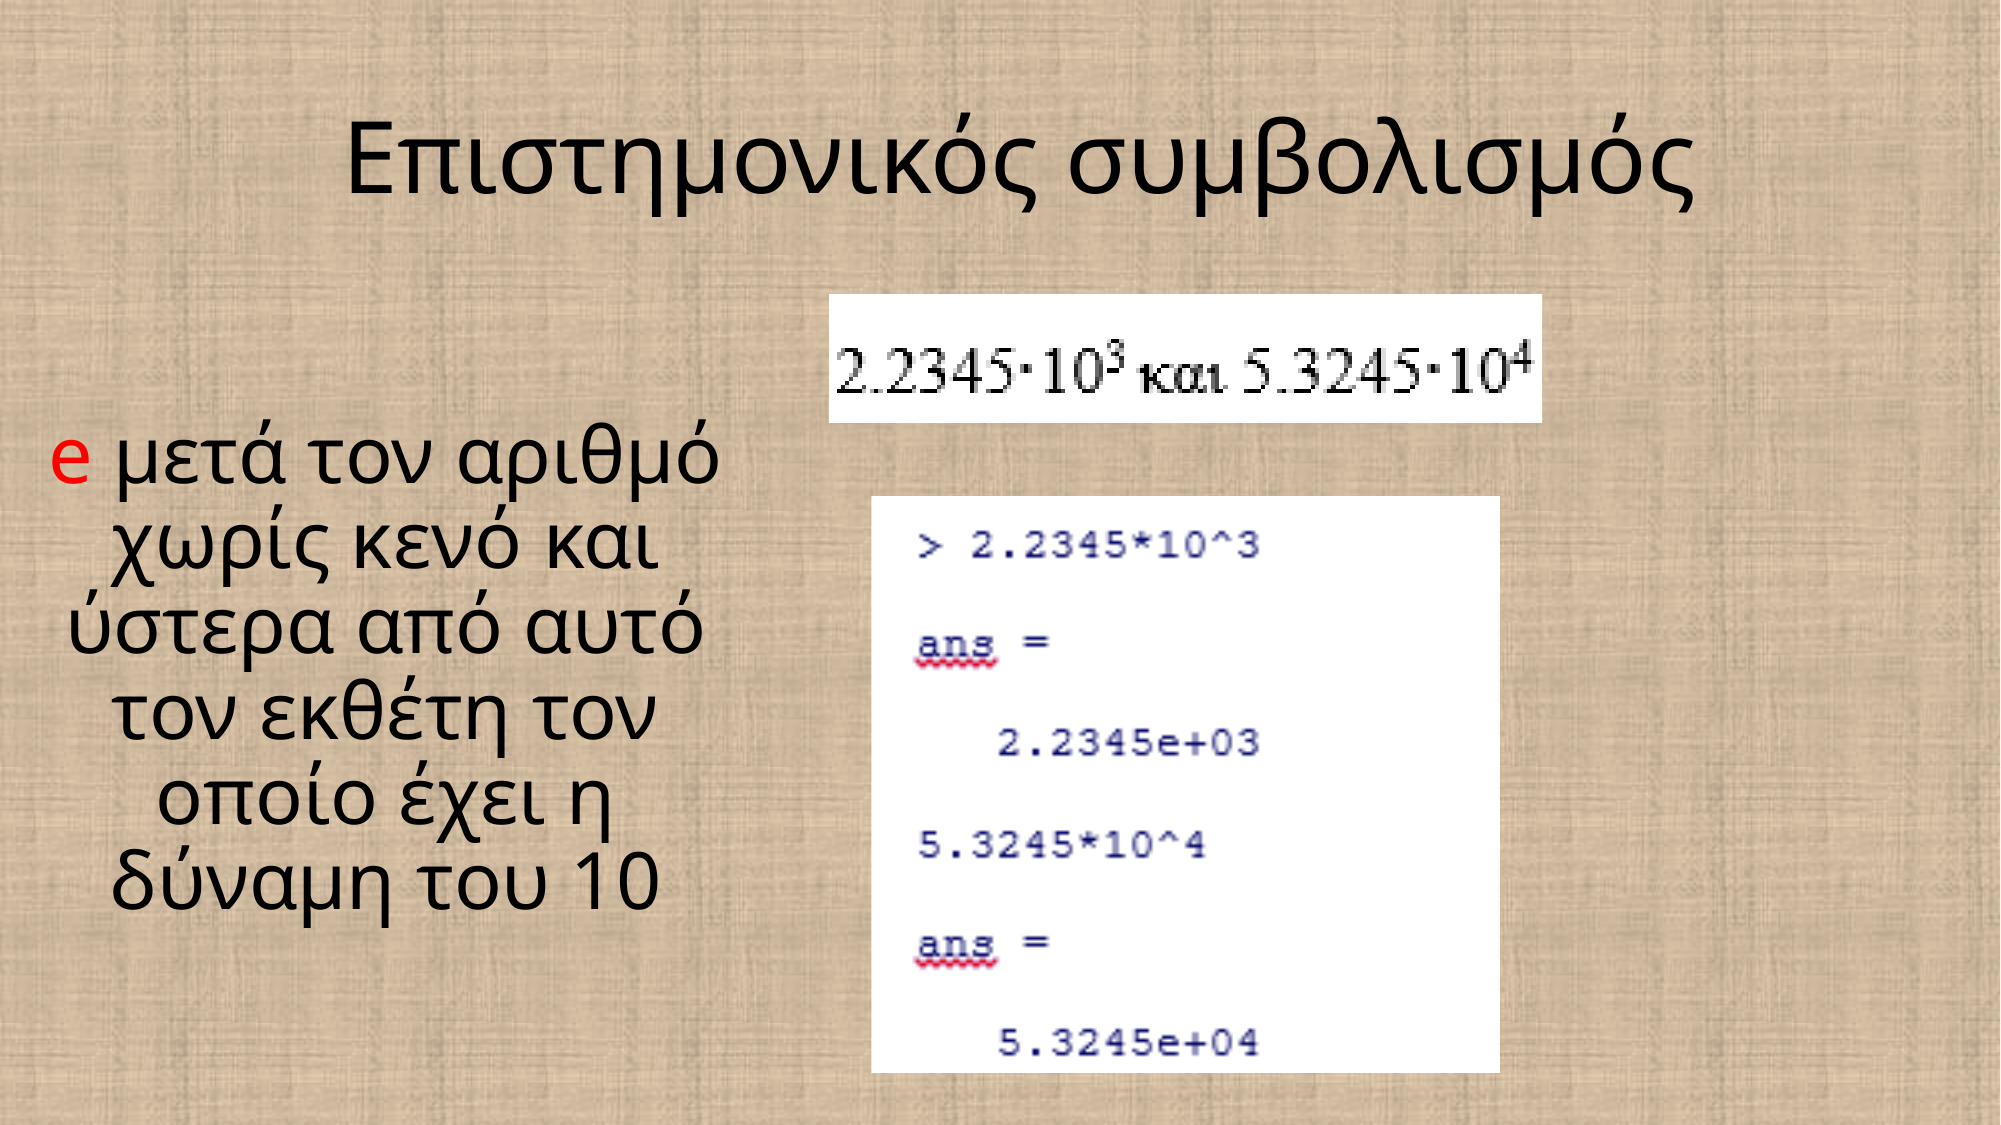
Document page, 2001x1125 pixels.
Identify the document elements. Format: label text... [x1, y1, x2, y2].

picture [829, 294, 1543, 425]
title Επιστημονικός συμβολισμός [282, 34, 1783, 223]
picture [871, 496, 1500, 1074]
text_box e μετά τον αριθμό χωρίς κενό και ύστερα από αυτό τον εκθέτη τον οποίο έχει η δύναμη του 10 [23, 343, 748, 935]
